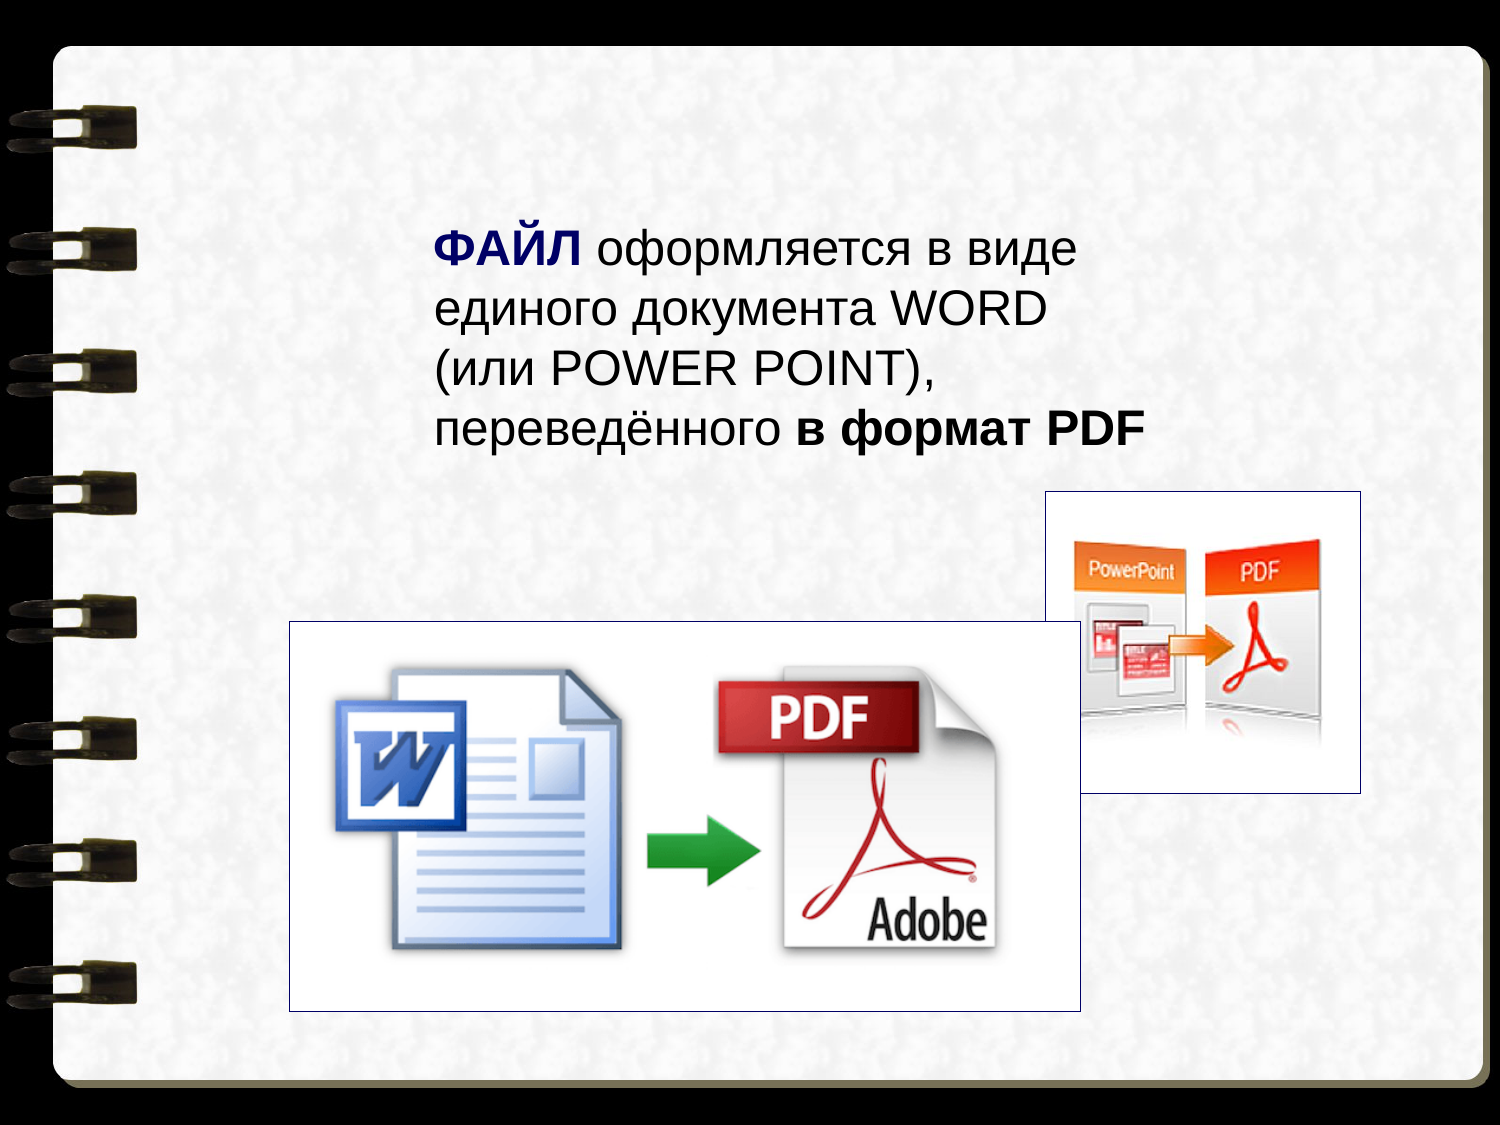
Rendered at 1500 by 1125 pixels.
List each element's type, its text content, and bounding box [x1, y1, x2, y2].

picture [0, 0, 1500, 1125]
text_box ФАЙЛ оформляется в виде единого документа WORD (или POWER POINT), переведённого в формат PDF [419, 208, 1170, 508]
